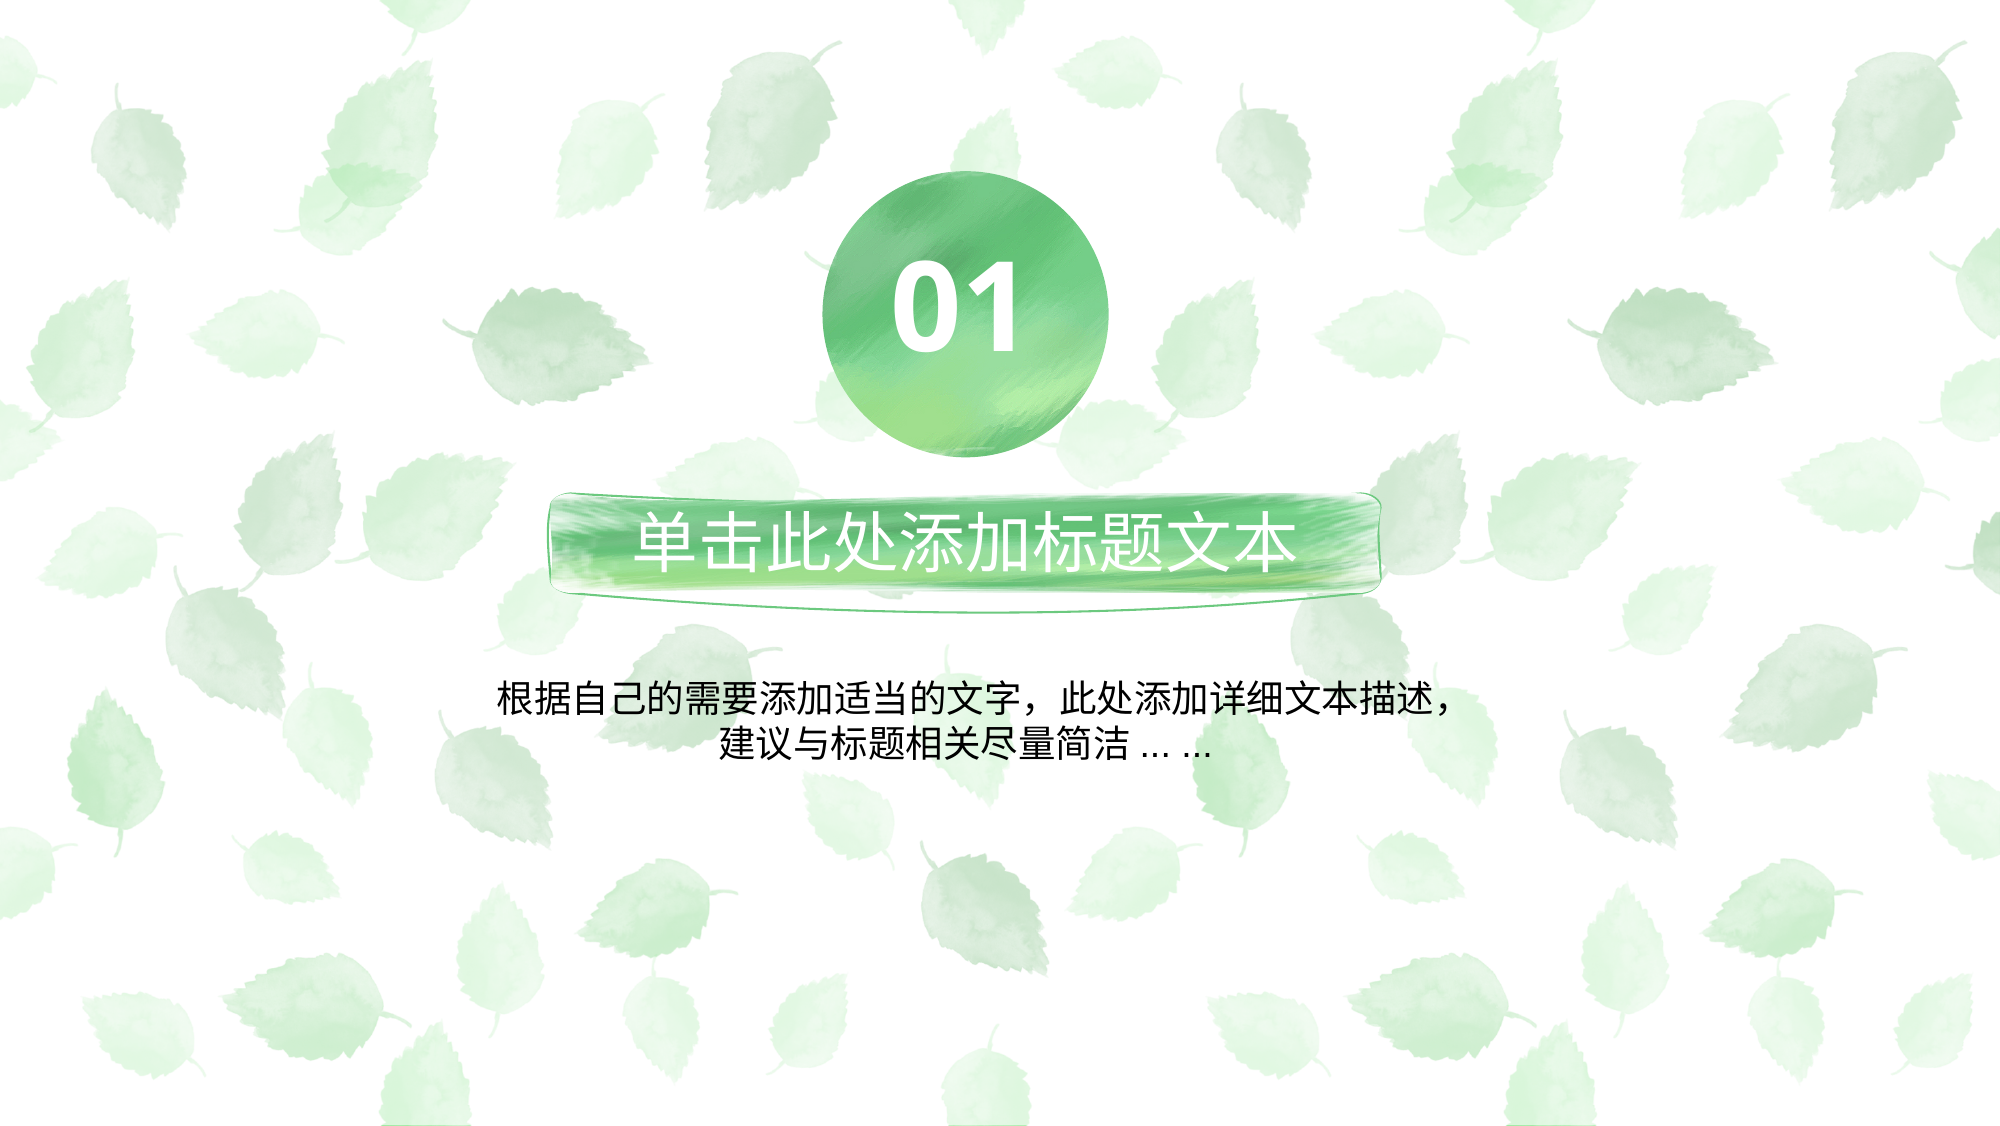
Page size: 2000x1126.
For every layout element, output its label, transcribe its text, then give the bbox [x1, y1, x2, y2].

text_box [550, 493, 1381, 594]
text_box 根据自己的需要添加适当的文字，此处添加详细文本描述，建议与标题相关尽量简洁... ... [465, 667, 1466, 773]
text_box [822, 171, 1109, 458]
